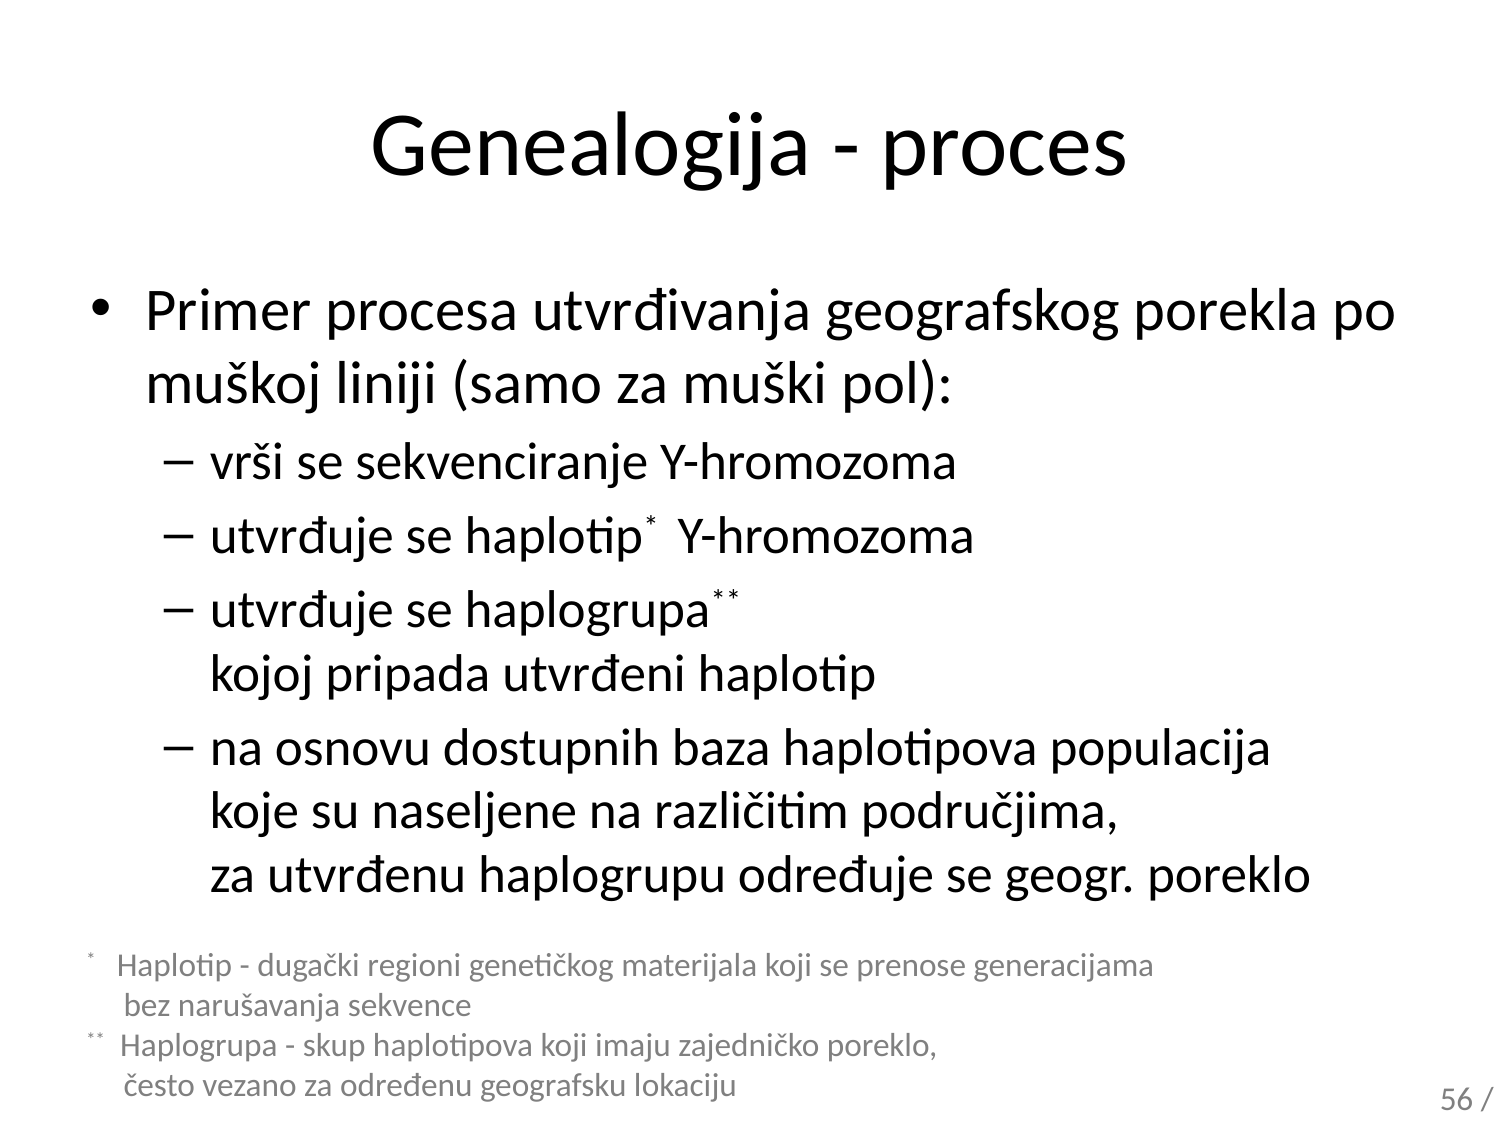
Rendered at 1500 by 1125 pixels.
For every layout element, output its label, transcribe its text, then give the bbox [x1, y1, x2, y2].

list Primer procesa utvrđivanja geografskog porekla po muškoj liniji (samo za muški pol): vrši se sekvenciranje Y-hromozoma utvrđuje se haplotip* Y-hromozoma utvrđuje se haplogrupa** kojoj pripada utvrđeni haplotip na osnovu dostupnih baza haplotipova populacija koje su naseljene na različitim područjima, za utvrđenu haplogrupu određuje se geogr. poreklo [75, 262, 1425, 913]
title Genealogija - proces [75, 45, 1425, 233]
text_box * Haplotip - dugački regioni genetičkog materijala koji se prenose generacijama bez narušavanja sekvence ** Haplogrupa - skup haplotipova koji imaju zajedničko poreklo, često vezano za određenu geografsku lokaciju [71, 935, 1179, 1111]
